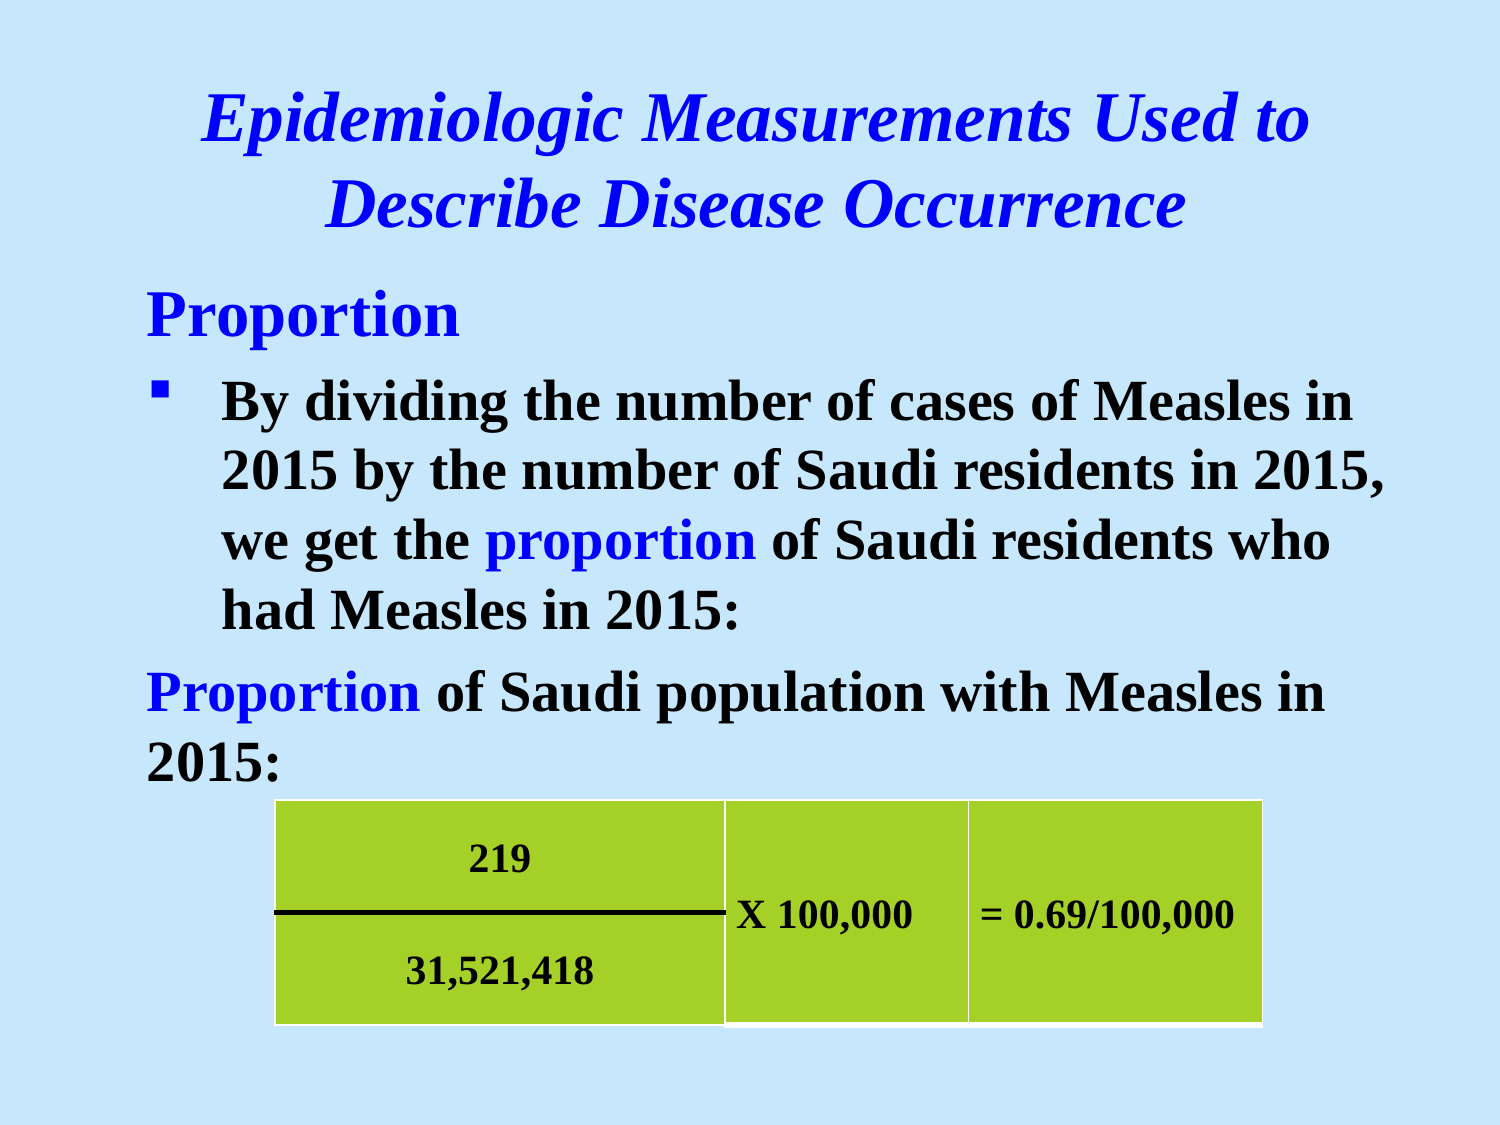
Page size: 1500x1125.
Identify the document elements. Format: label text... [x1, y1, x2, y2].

list Proportion By dividing the number of cases of Measles in 2015 by the number of Saudi residents in 2015, we get the proportion of Saudi residents who had Measles in 2015: Proportion of Saudi population with Measles in 2015: [99, 262, 1438, 1013]
table_cell 31,521,418 [276, 915, 724, 1024]
title Epidemiologic Measurements Used to Describe Disease Occurrence [87, 62, 1425, 250]
table_header 219 [276, 801, 724, 910]
table_header = 0.69/100,000 [969, 801, 1262, 1022]
table_header X 100,000 [726, 801, 968, 1022]
